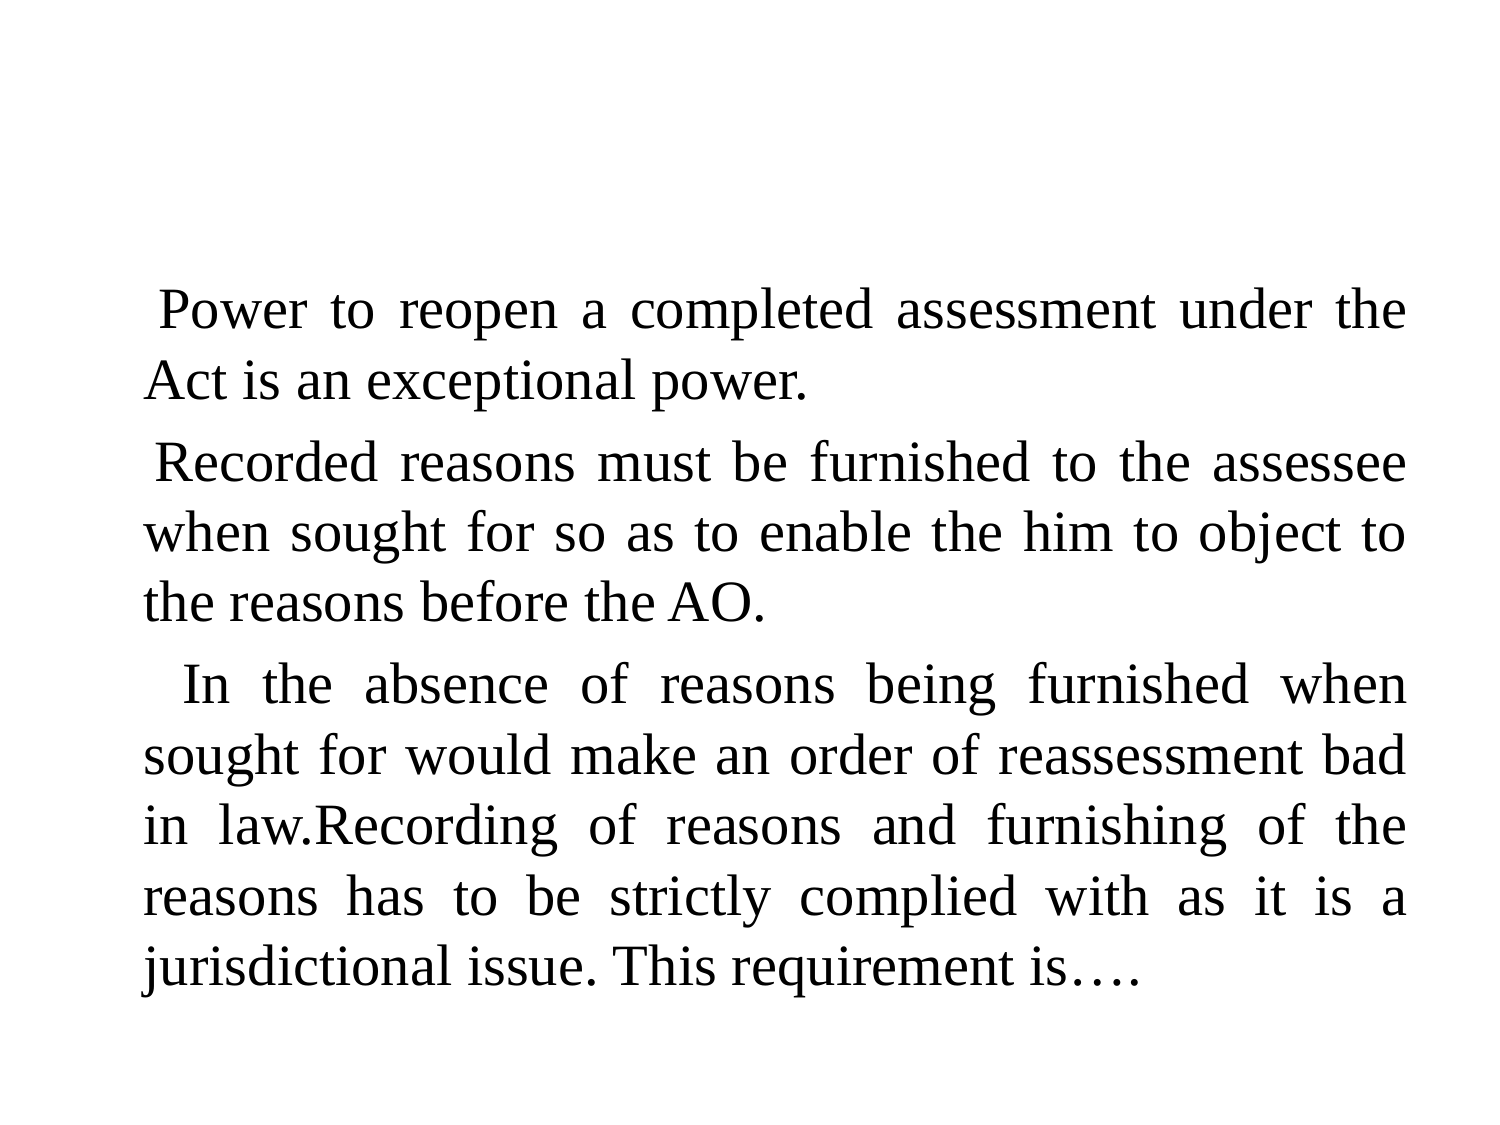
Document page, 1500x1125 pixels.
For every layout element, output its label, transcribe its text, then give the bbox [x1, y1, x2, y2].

list Power to reopen a completed assessment under the Act is an exceptional power. Recorded reasons must be furnished to the assessee when sought for so as to enable the him to object to the reasons before the AO. In the absence of reasons being furnished when sought for would make an order of reassessment bad in law.Recording of reasons and furnishing of the reasons has to be strictly complied with as it is a jurisdictional issue. This requirement is…. [75, 262, 1425, 1005]
